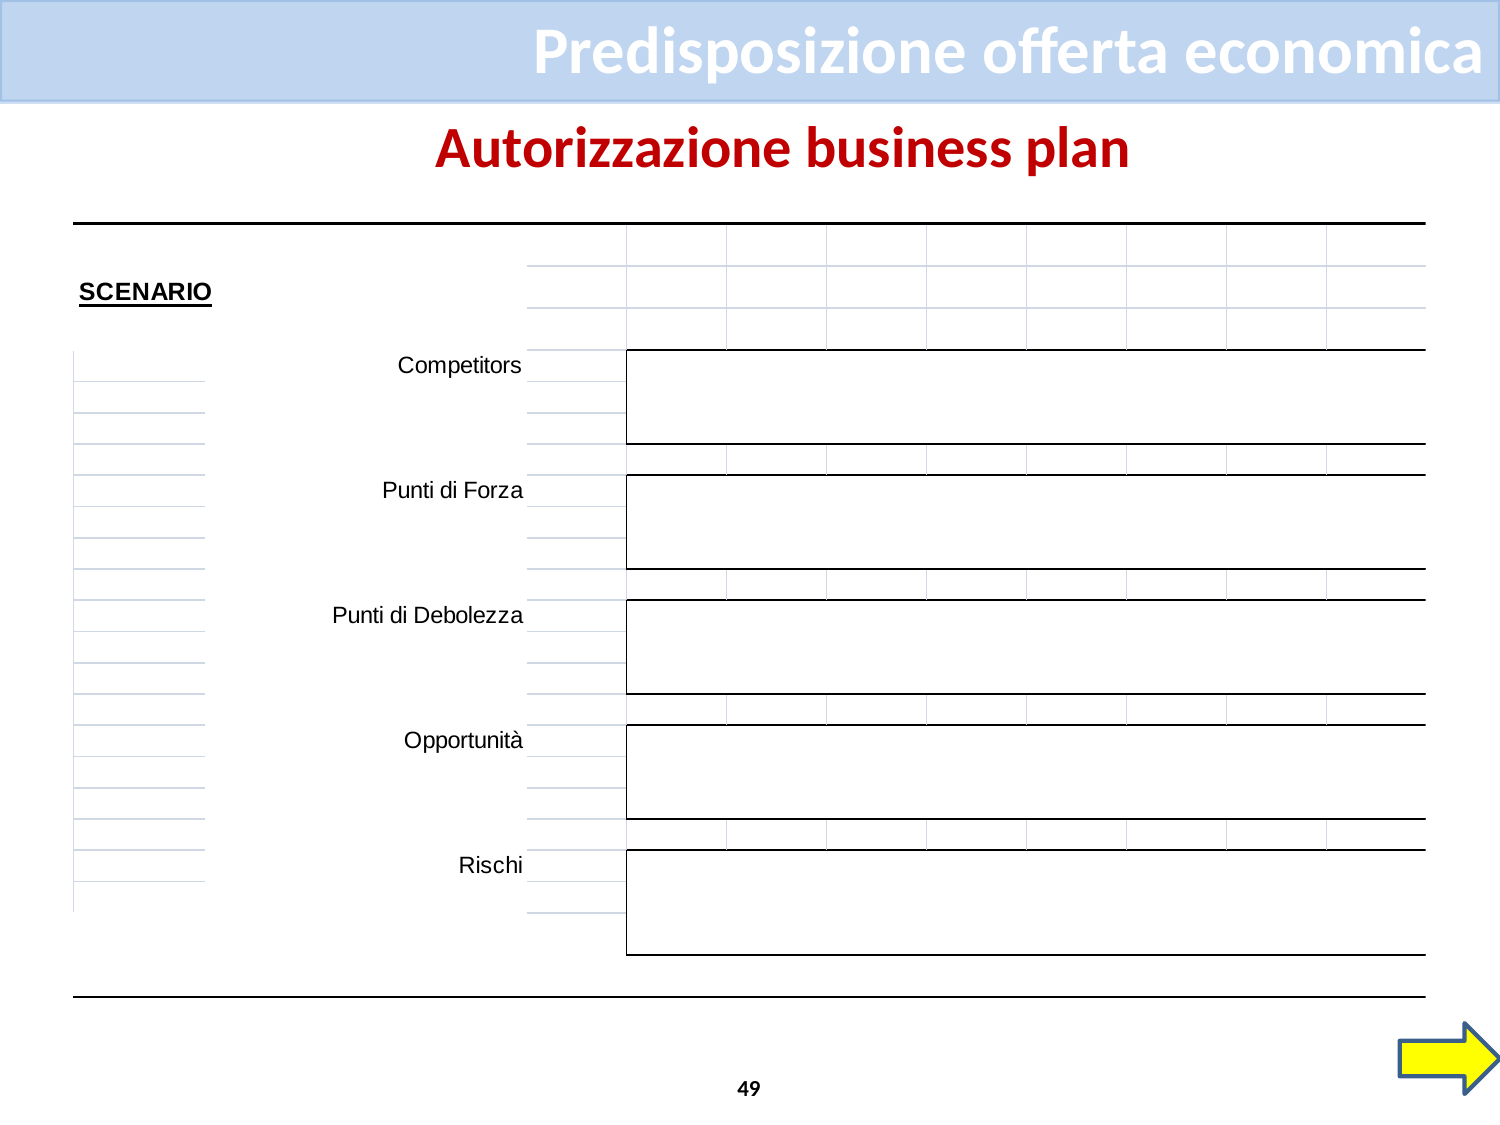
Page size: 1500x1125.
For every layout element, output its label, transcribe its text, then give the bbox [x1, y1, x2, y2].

text_box Autorizzazione business plan [4, 101, 1500, 185]
picture [72, 222, 1428, 1000]
text_box [1397, 1021, 1500, 1096]
text_box 49 [573, 1057, 924, 1118]
text_box Predisposizione offerta economica [407, 0, 1500, 95]
